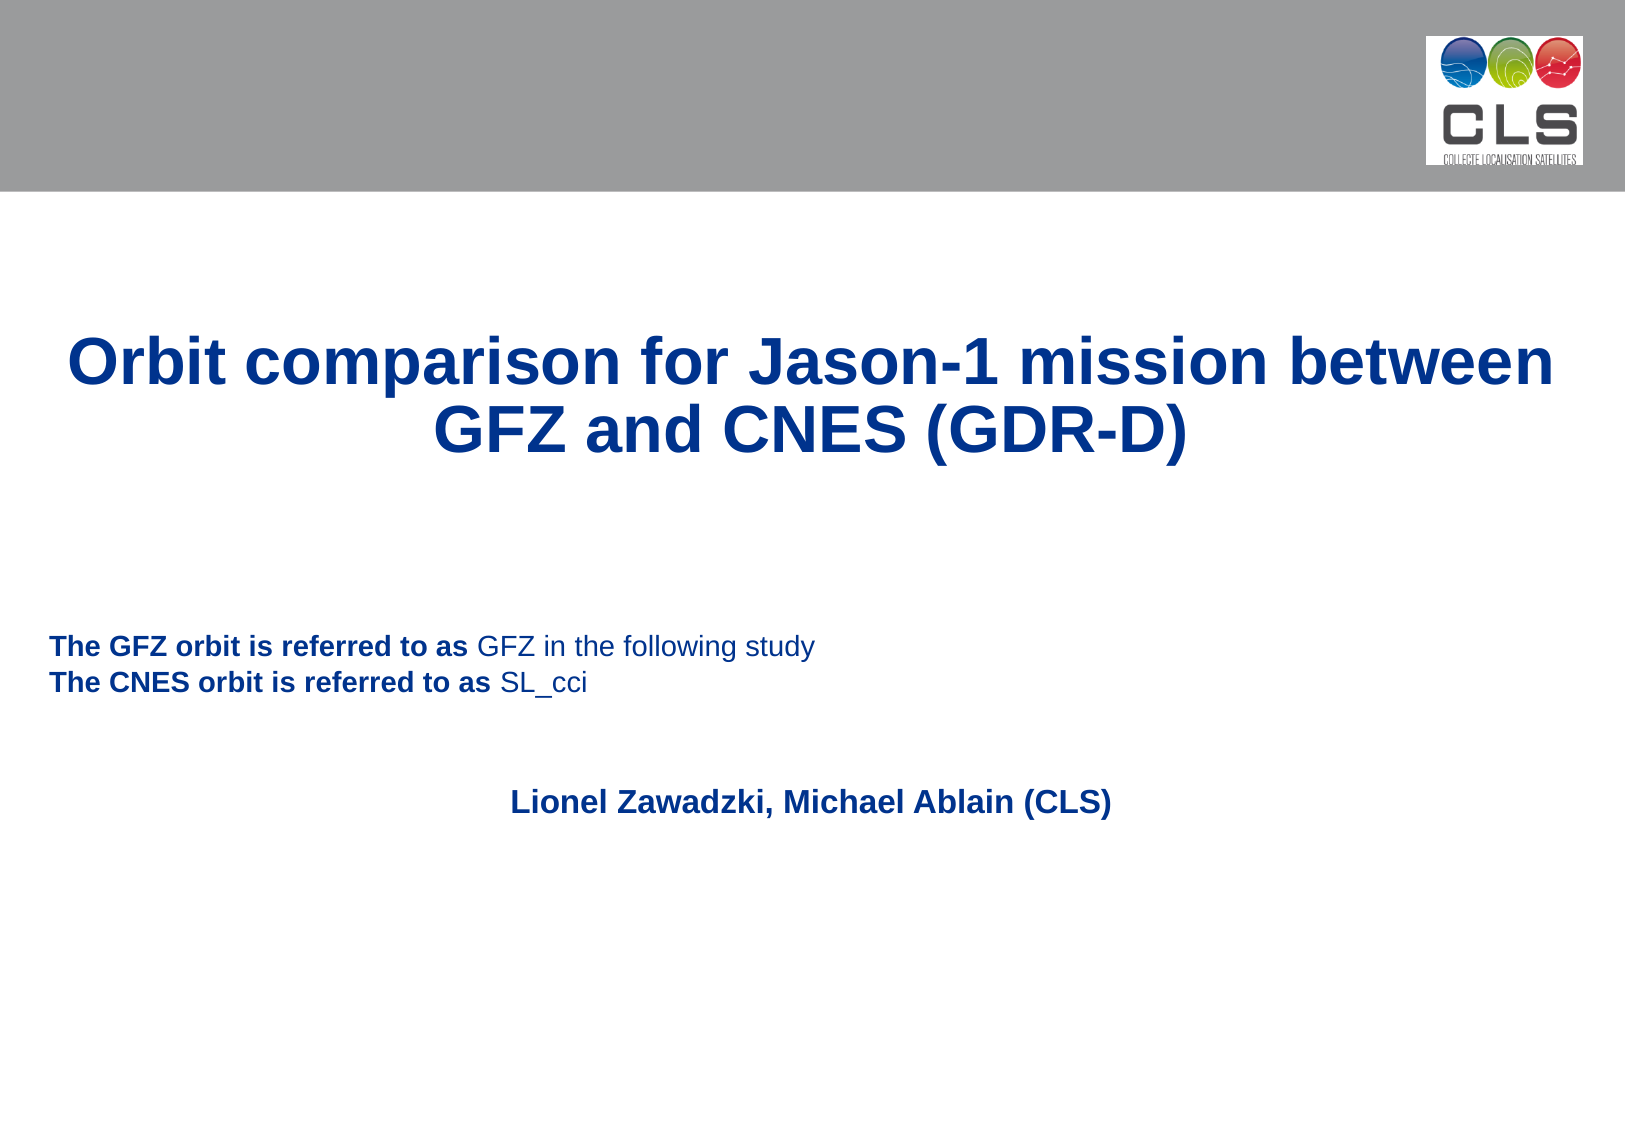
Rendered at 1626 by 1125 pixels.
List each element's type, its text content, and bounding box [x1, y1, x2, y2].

picture [1426, 36, 1583, 165]
text_box Orbit comparison for Jason-1 mission between GFZ and CNES (GDR-D) The GFZ orbit is referred to as GFZ in the following study The CNES orbit is referred to as SL_cci Lionel Zawadzki, Michael Ablain (CLS) [34, 322, 1589, 897]
